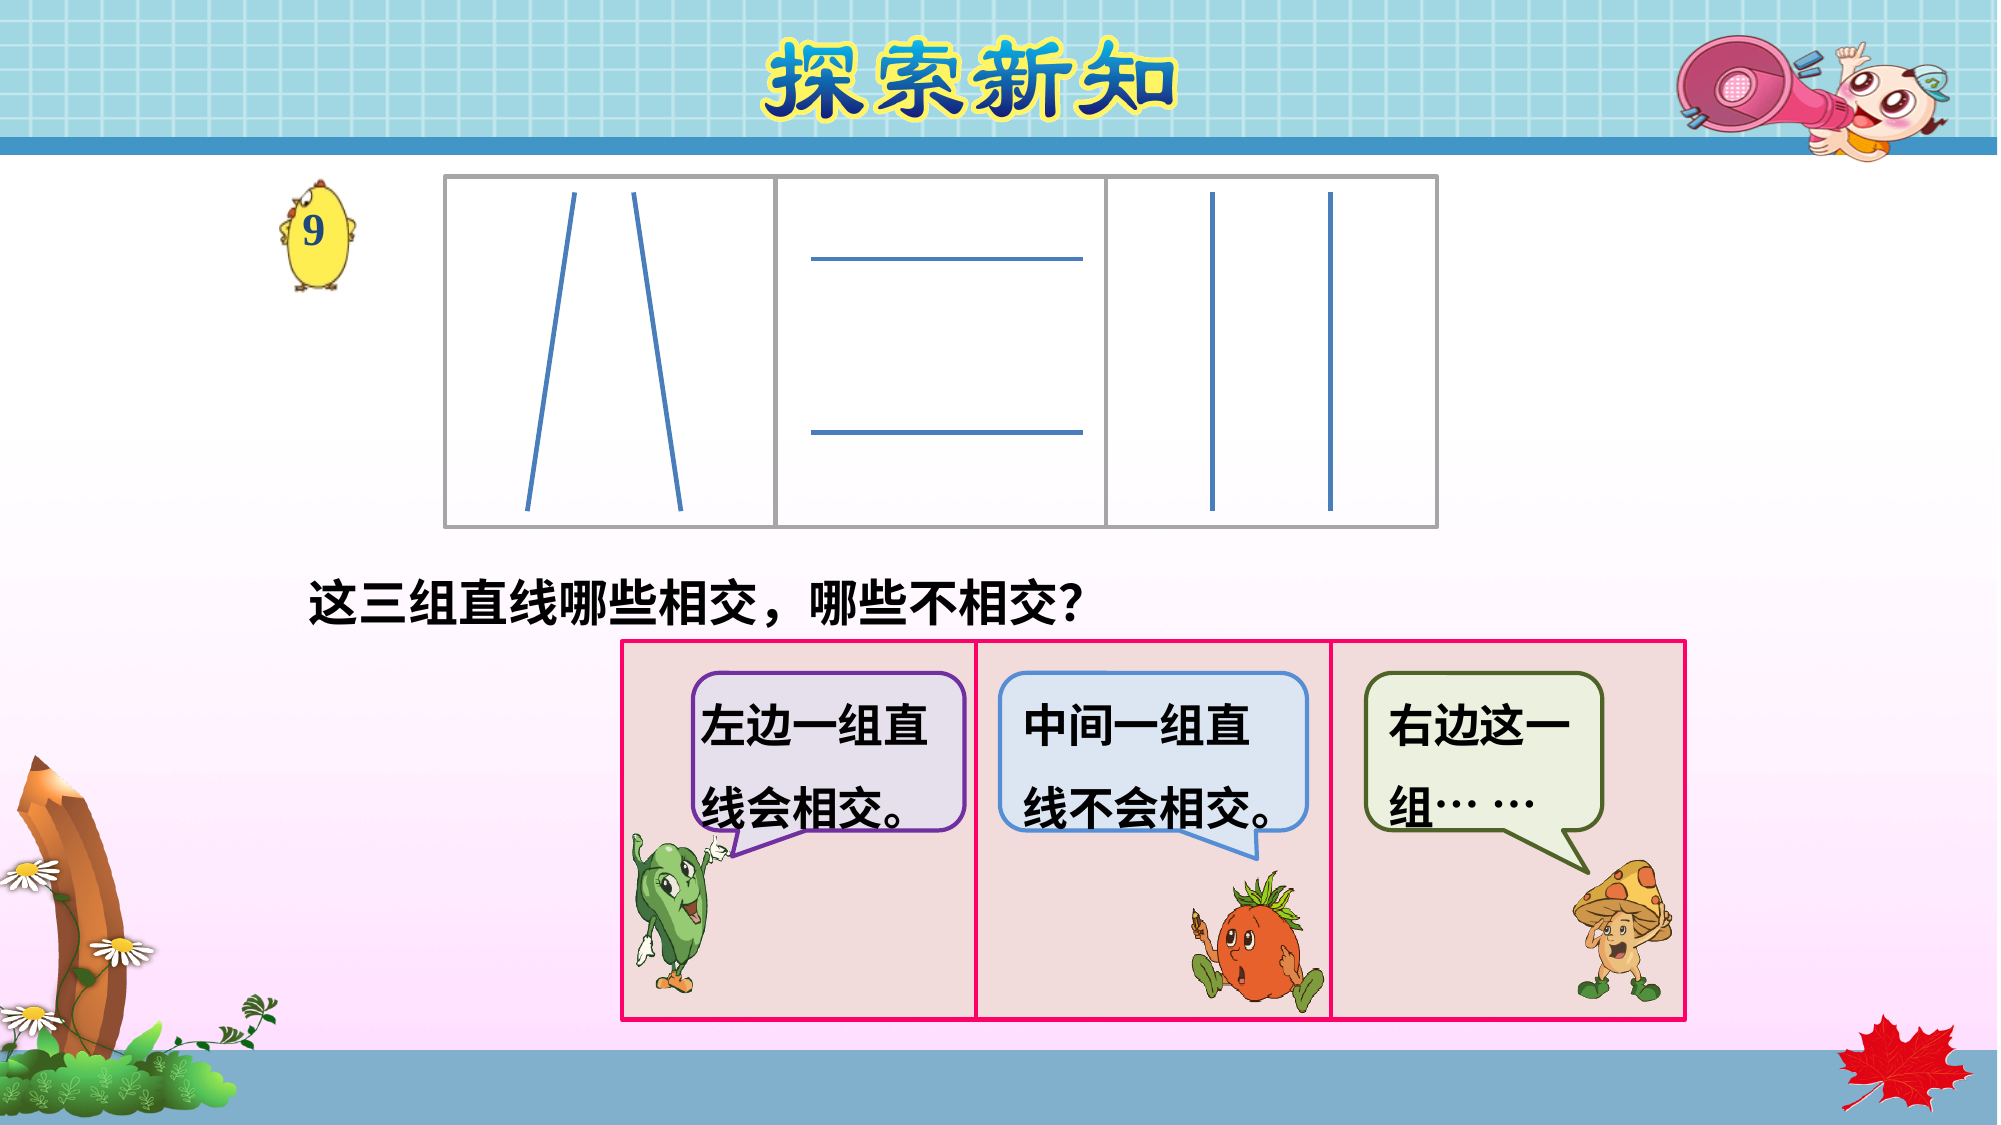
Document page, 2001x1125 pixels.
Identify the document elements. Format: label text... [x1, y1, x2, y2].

text_box [1104, 174, 1439, 529]
text_box 左边一组直线会相交。 [690, 670, 967, 858]
text_box [443, 174, 773, 529]
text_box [633, 192, 682, 512]
text_box 右边这一组 [1363, 670, 1605, 862]
picture [0, 0, 1998, 1125]
text_box 这三组直线哪些相交，哪些不相交？ [293, 534, 1124, 639]
text_box [620, 639, 974, 1022]
text_box 中间一组直线不会相交。 [997, 670, 1310, 860]
text_box [974, 639, 1333, 1022]
text_box … … [1418, 727, 1552, 825]
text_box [527, 192, 575, 512]
text_box [1333, 639, 1687, 1022]
text_box [773, 174, 1104, 529]
